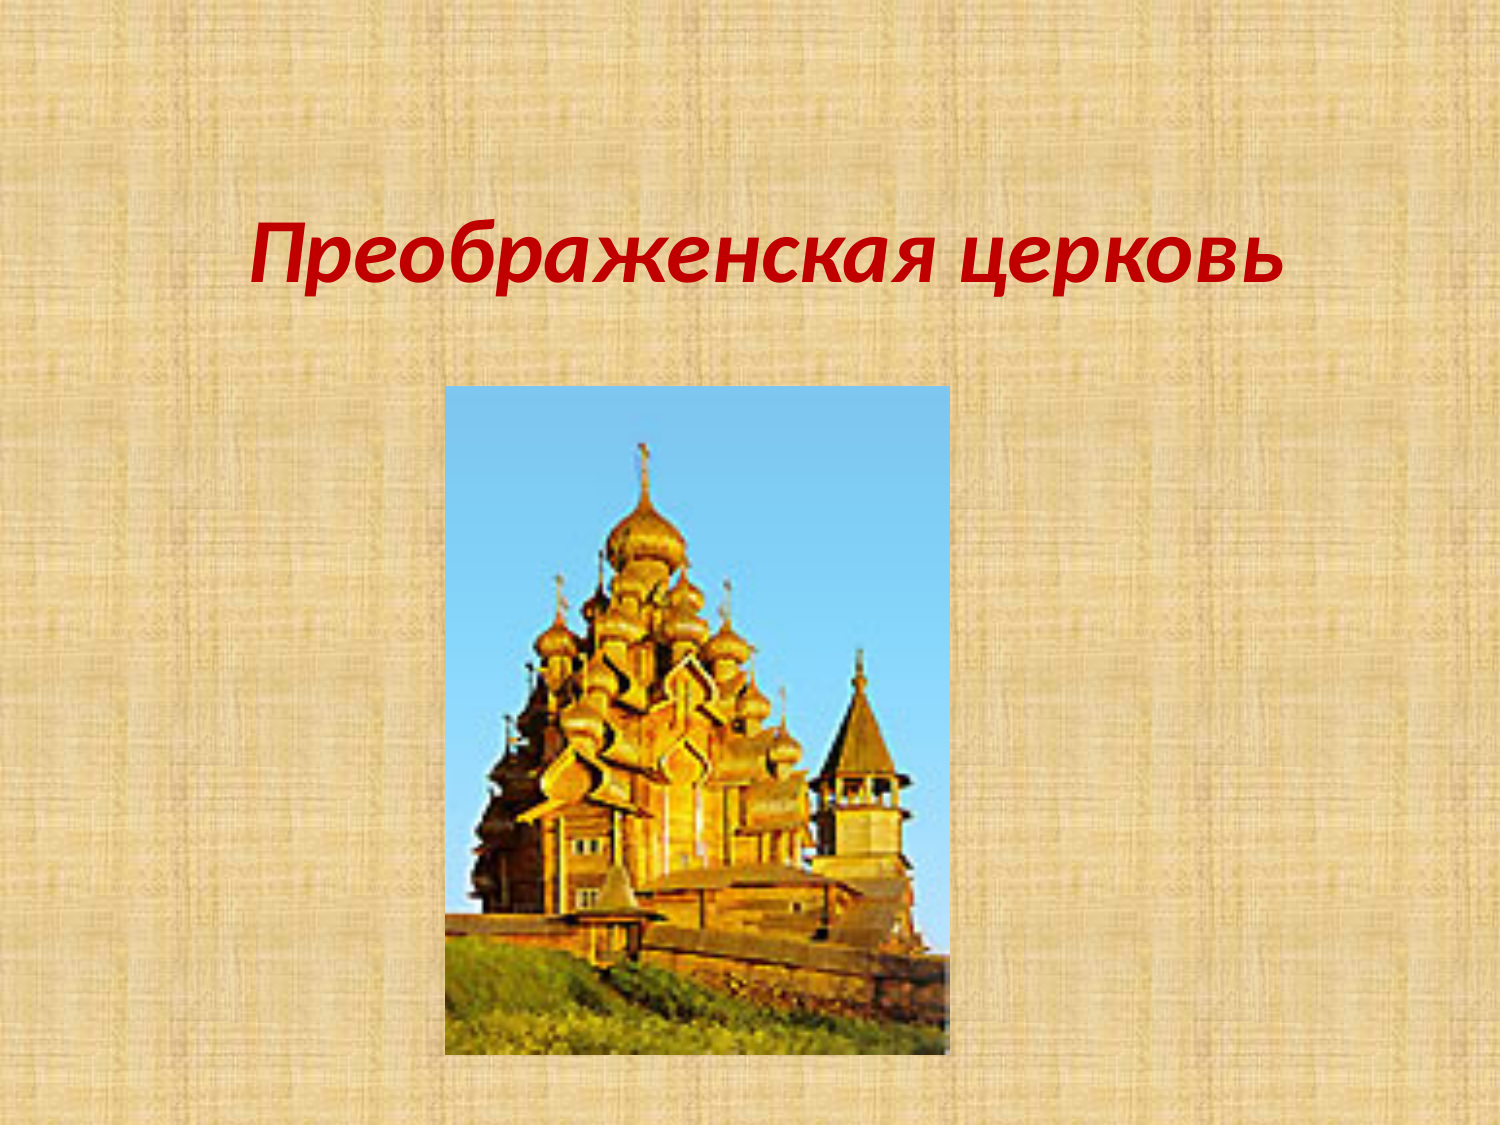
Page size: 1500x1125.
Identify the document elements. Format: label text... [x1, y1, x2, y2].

title Преображенская церковь [152, 82, 1360, 411]
picture [0, 0, 1500, 1125]
